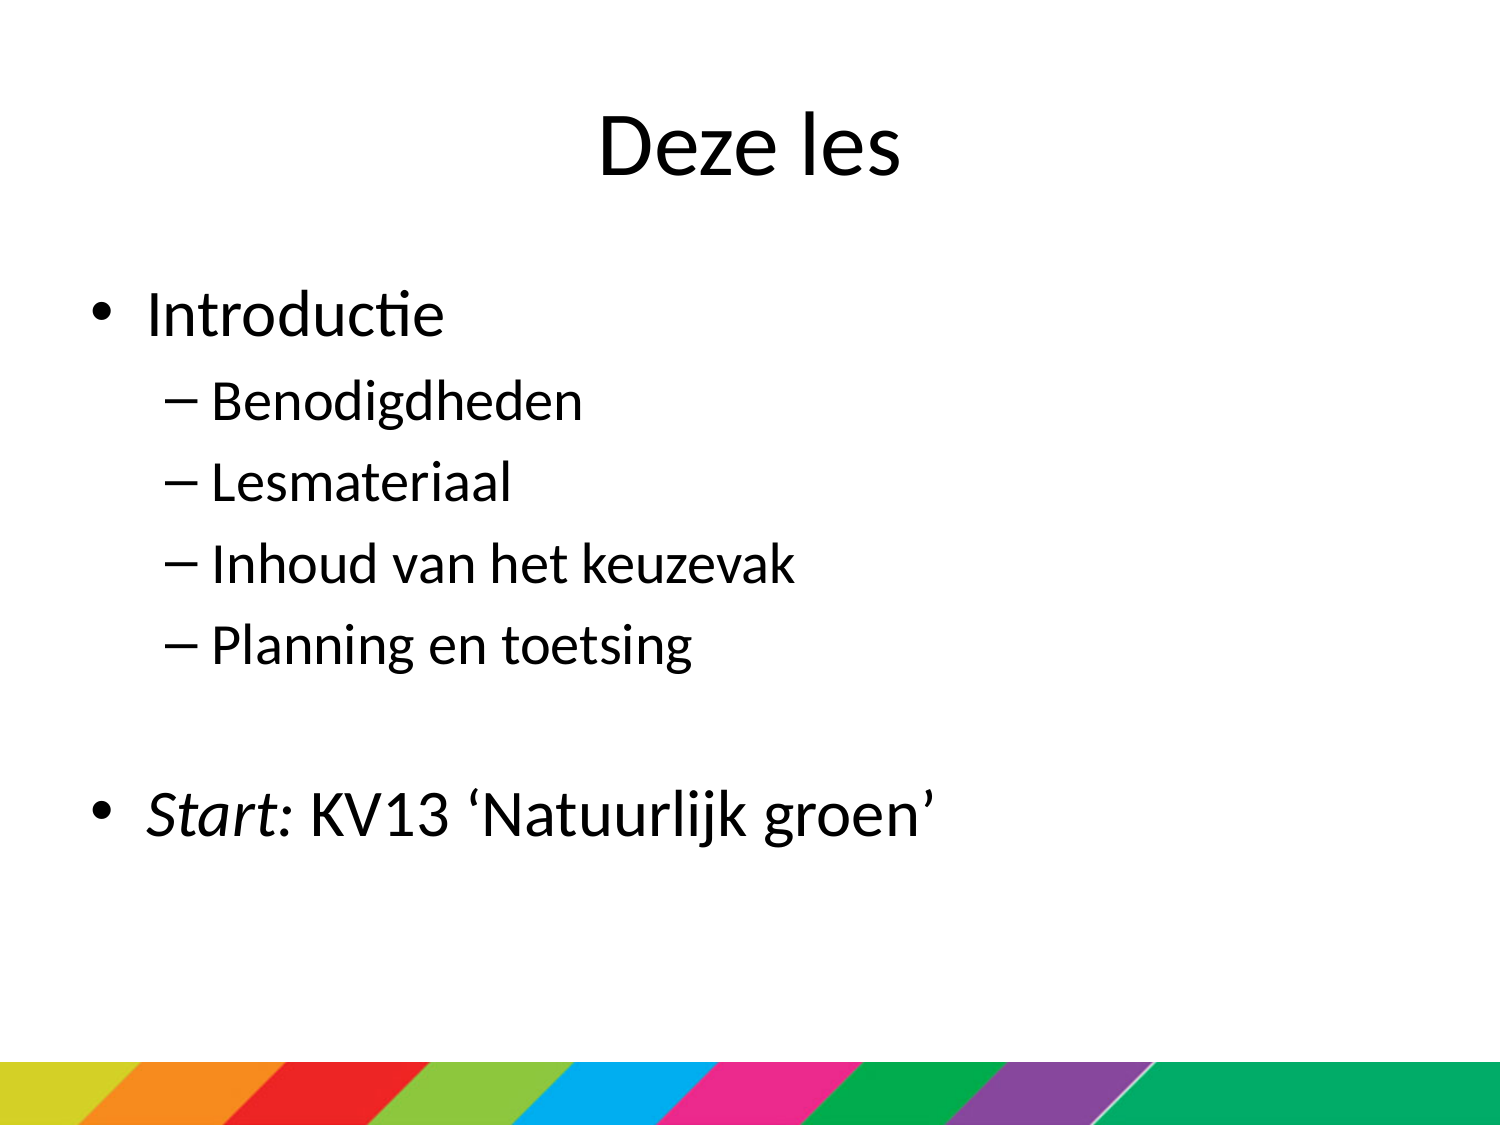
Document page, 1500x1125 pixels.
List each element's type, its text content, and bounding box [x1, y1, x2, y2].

list Introductie Benodigdheden Lesmateriaal Inhoud van het keuzevak Planning en toetsing Start: KV13 ‘Natuurlijk groen’ [75, 262, 1425, 1005]
title Deze les [75, 45, 1425, 233]
picture [656, 1062, 1500, 1125]
picture [0, 1062, 574, 1125]
